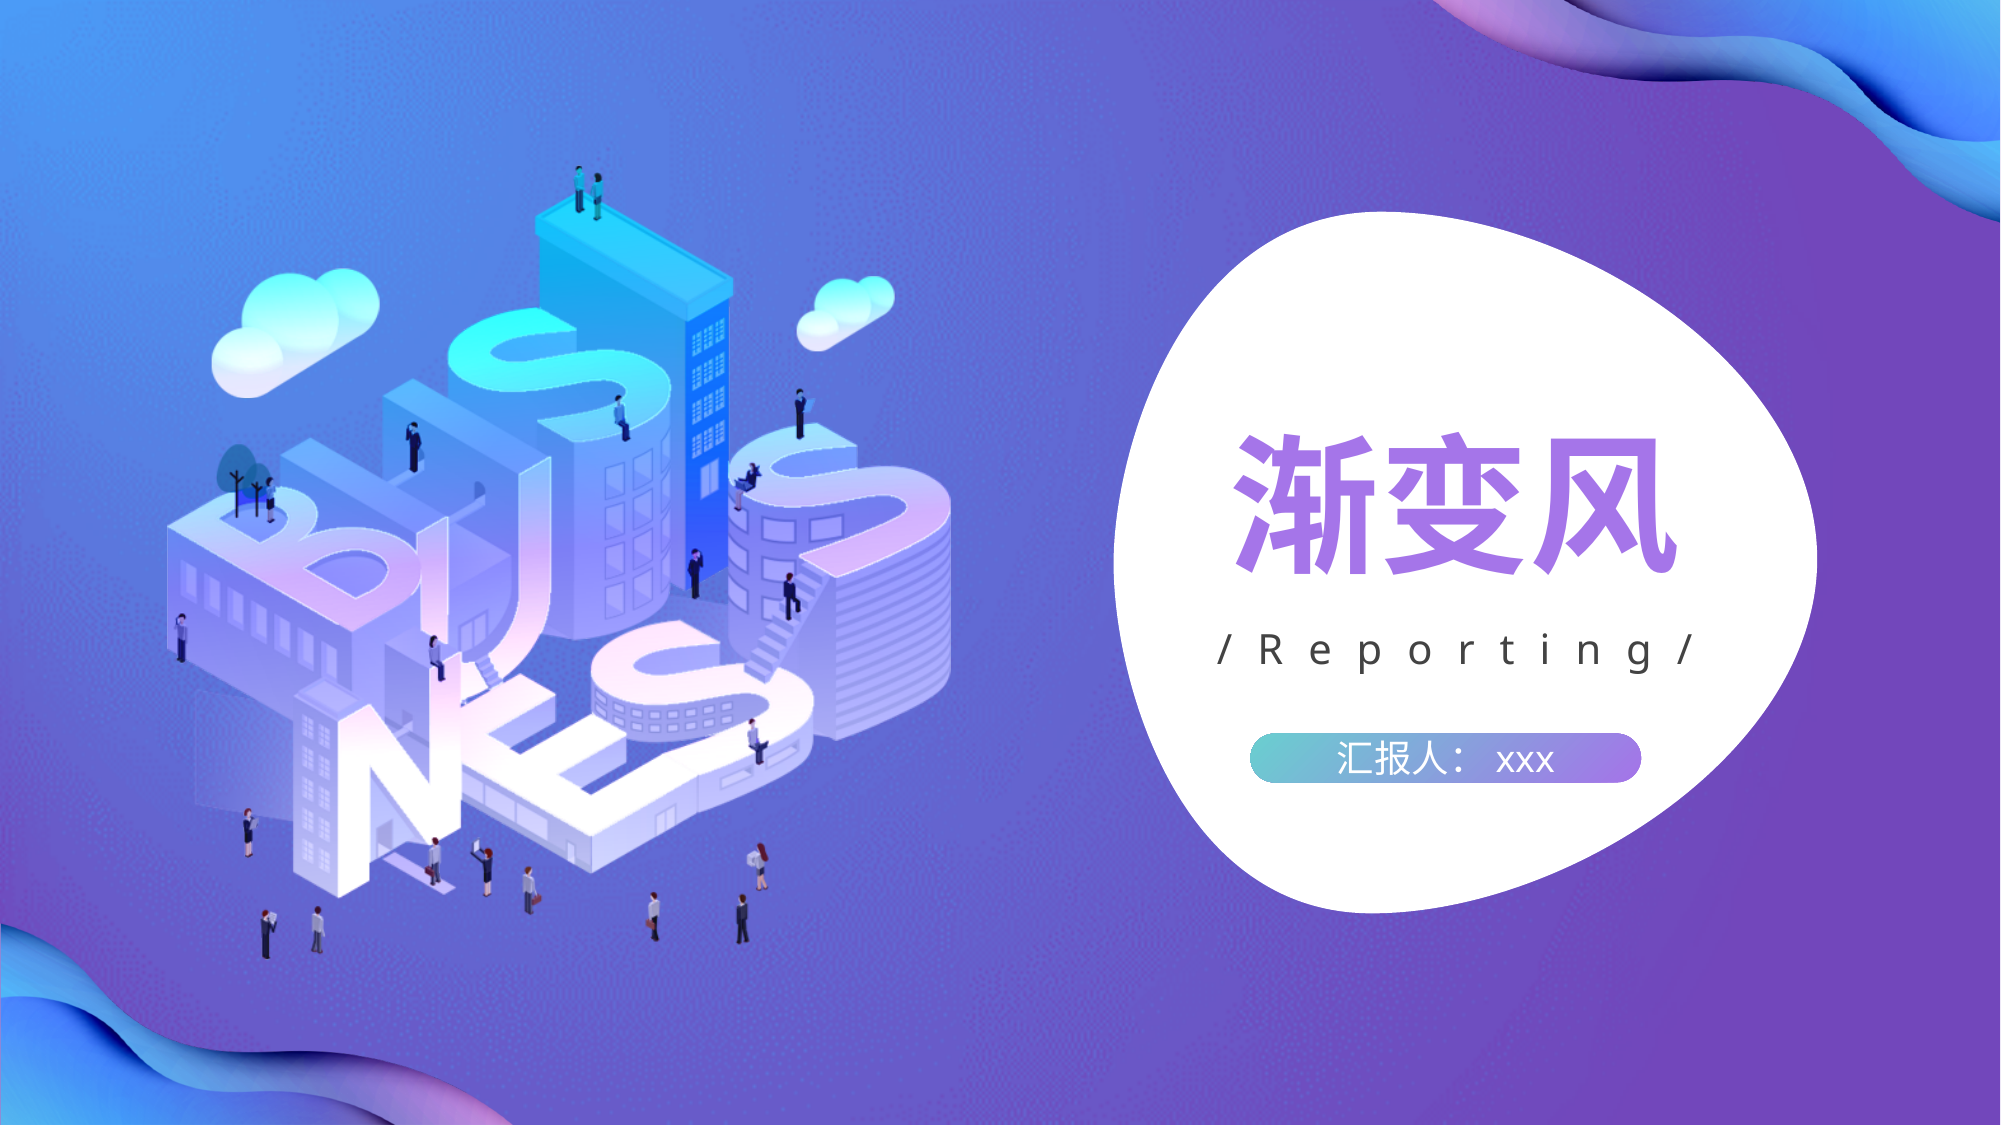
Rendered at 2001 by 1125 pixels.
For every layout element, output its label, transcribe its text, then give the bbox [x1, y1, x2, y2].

text_box [1565, 251, 1764, 403]
text_box /Reporting/ [1565, 615, 1955, 681]
text_box [1565, 681, 1785, 870]
text_box 渐变风 [1565, 403, 1793, 599]
text_box 汇报人：xxx [1565, 732, 1643, 784]
text_box [1565, 452, 1819, 615]
picture [0, 0, 2001, 1125]
